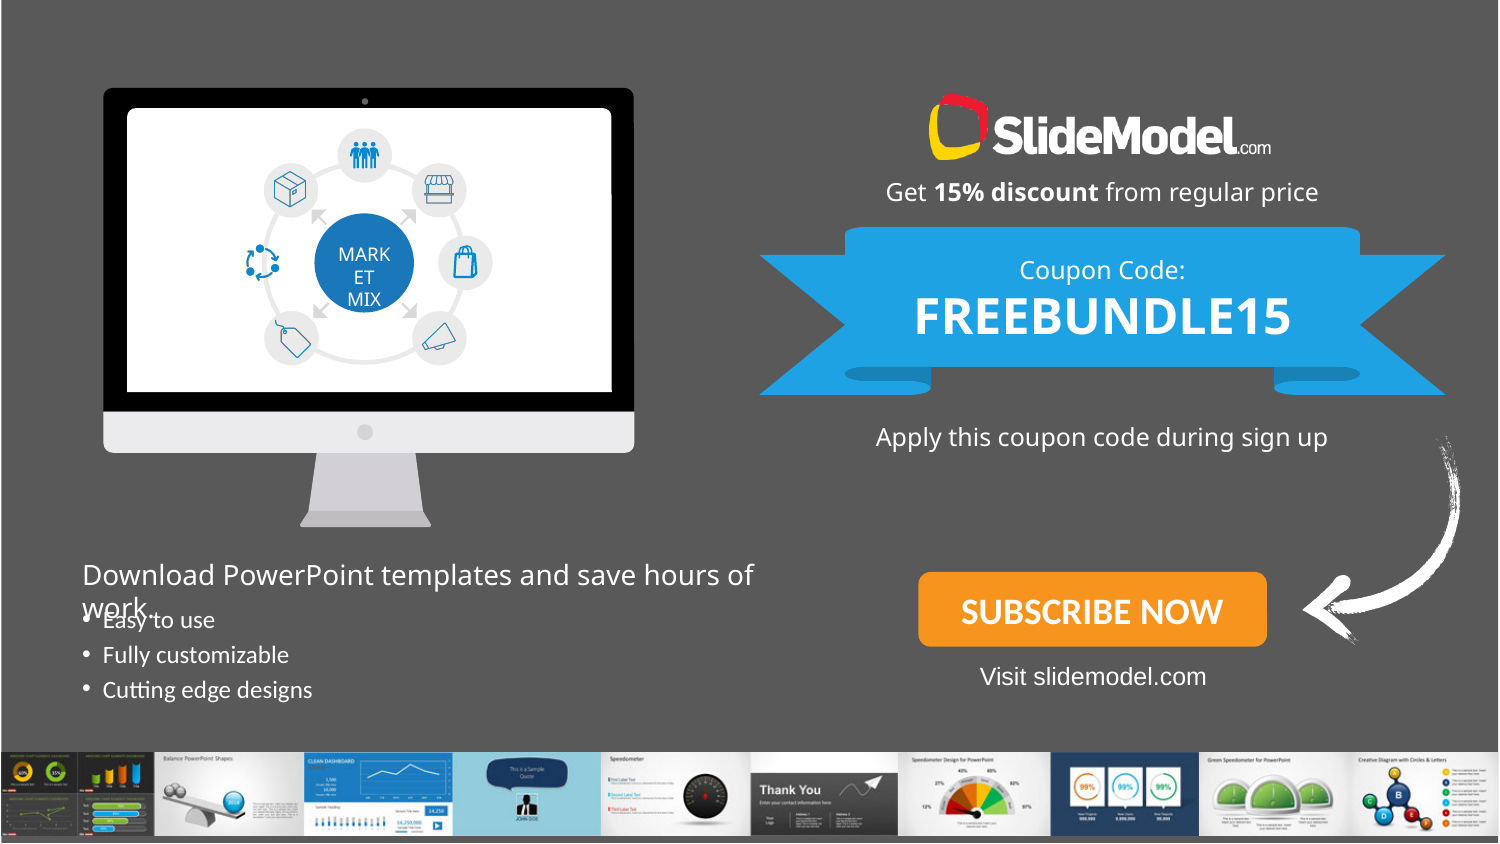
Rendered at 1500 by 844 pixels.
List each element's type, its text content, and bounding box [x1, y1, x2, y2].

text_box [1302, 435, 1461, 646]
text_box Coupon Code: FREEBUNDLE15 [879, 246, 1326, 352]
text_box Visit slidemodel.com [936, 656, 1251, 695]
text_box [0, 0, 1499, 844]
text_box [237, 128, 493, 366]
text_box Apply this coupon code during sign up [847, 413, 1358, 459]
picture [928, 94, 1271, 160]
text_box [103, 87, 635, 528]
text_box Get 15% discount from regular price [793, 169, 1412, 214]
picture [1, 752, 1499, 836]
text_box [759, 226, 1446, 395]
text_box Download PowerPoint templates and save hours of work. [67, 549, 794, 632]
text_box Easy to use Fully customizable Cutting edge designs [67, 632, 648, 711]
text_box SUBSCRIBE NOW [917, 570, 1269, 648]
